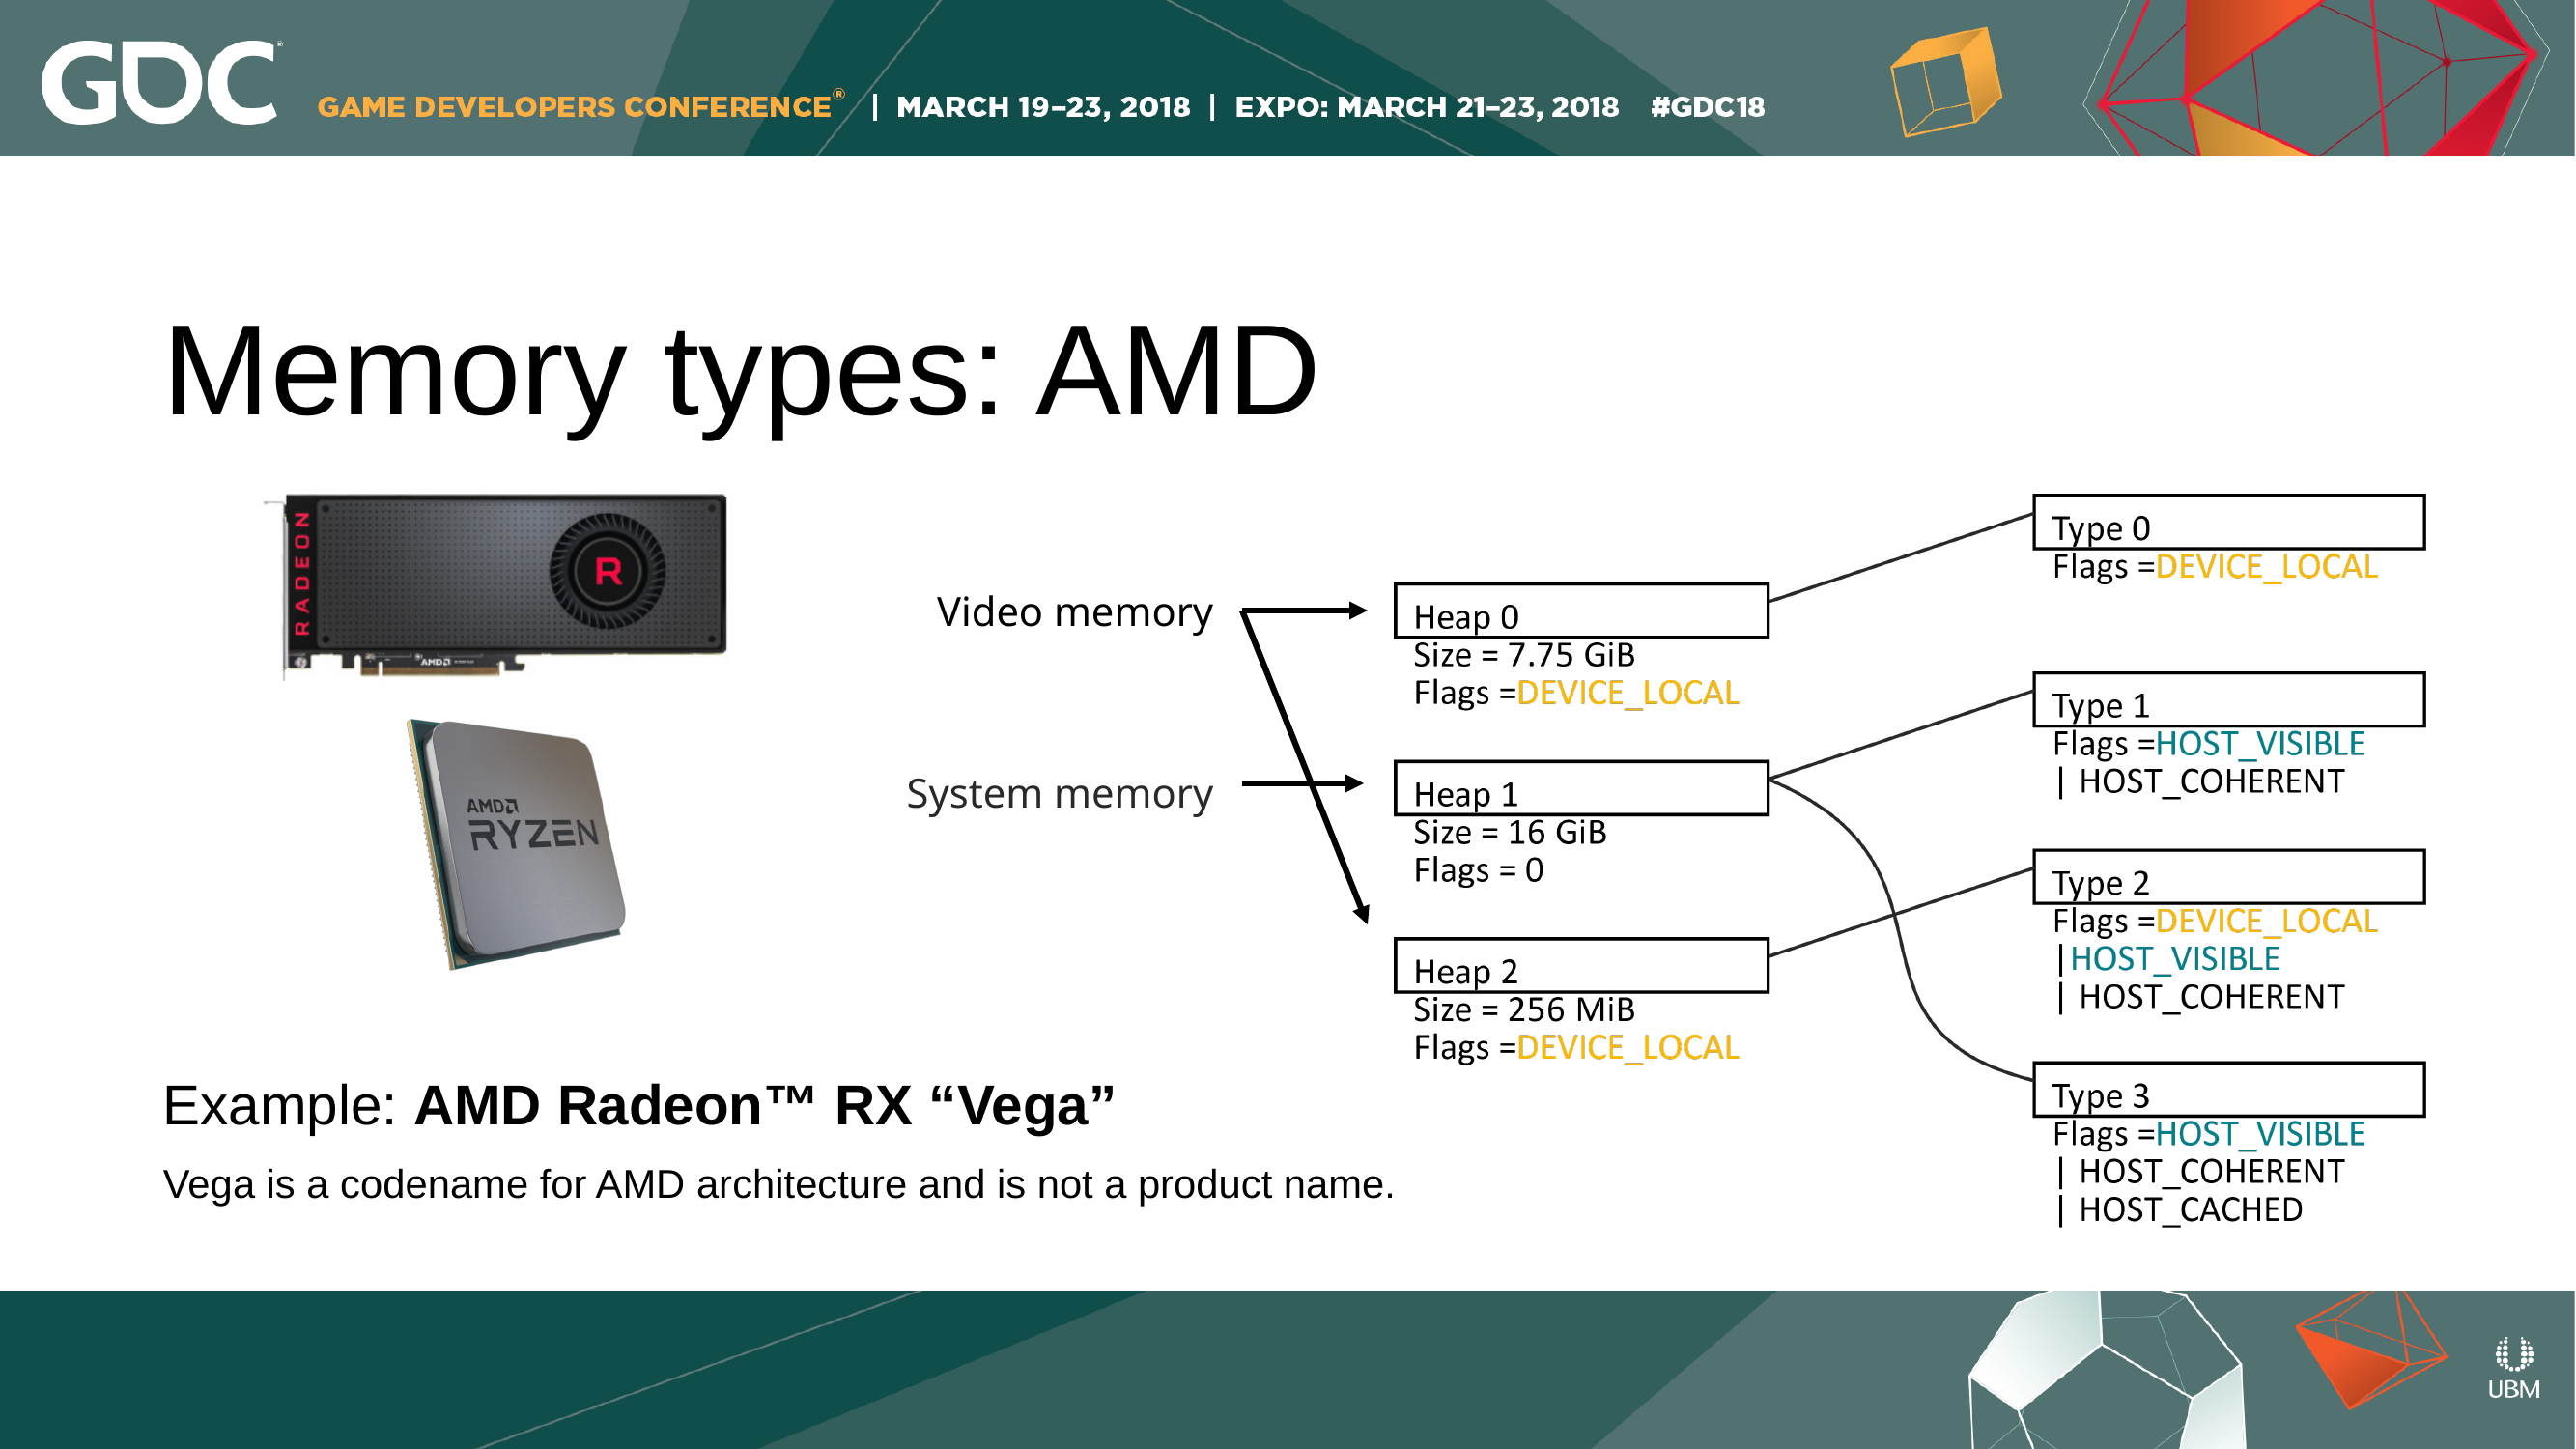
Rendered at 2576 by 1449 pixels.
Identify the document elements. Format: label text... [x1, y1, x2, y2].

title Memory types: AMD [150, 272, 2426, 495]
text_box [1241, 610, 1369, 925]
picture [0, 0, 2575, 1449]
list Example: AMD Radeon™ RX “Vega” Vega is a codename for AMD architecture and is not a product name. [150, 1055, 1394, 1228]
text_box Video memory System memory [603, 573, 1227, 829]
